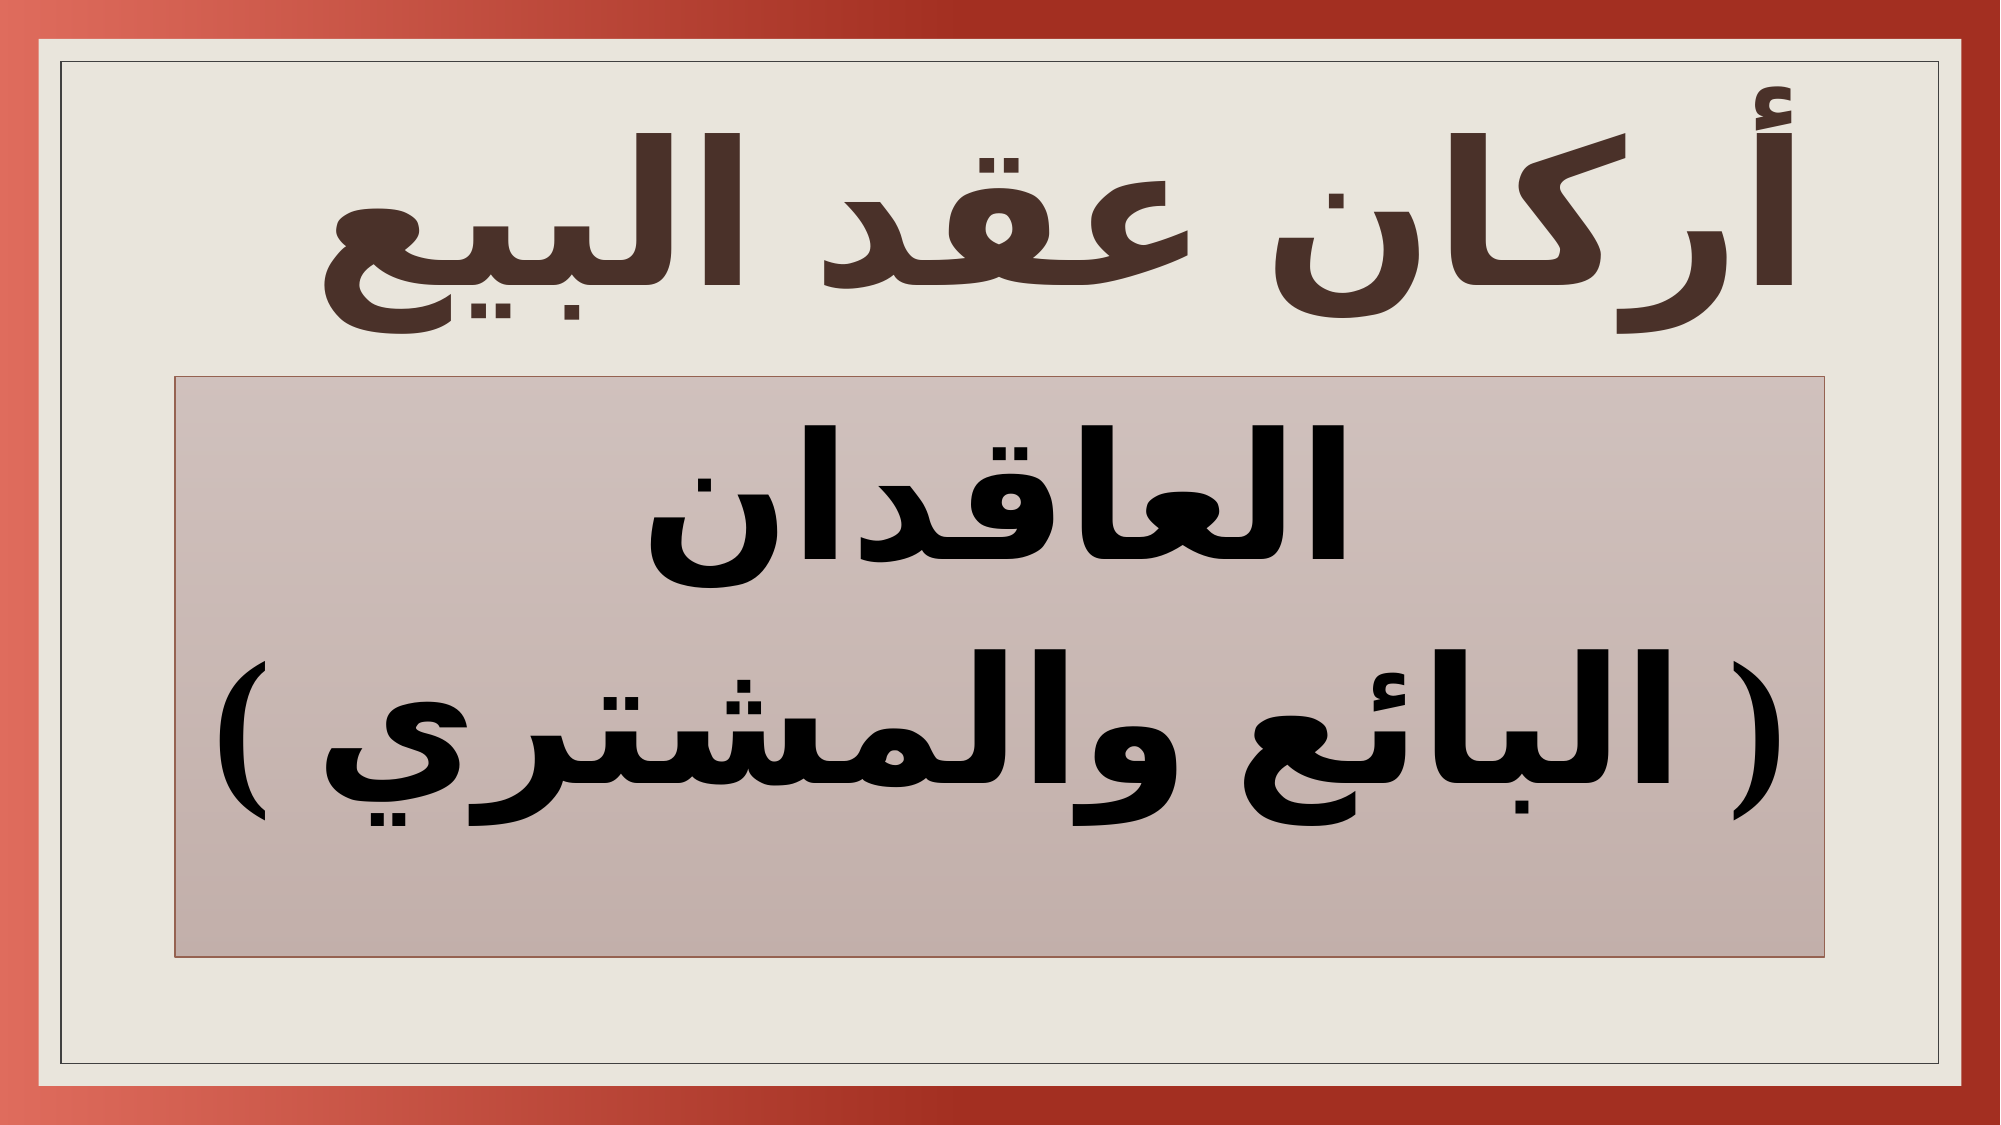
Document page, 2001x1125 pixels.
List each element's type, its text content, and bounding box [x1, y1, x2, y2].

title أركان عقد البيع [174, 92, 1825, 349]
list العاقدان ( البائع والمشتري ) [174, 376, 1825, 958]
